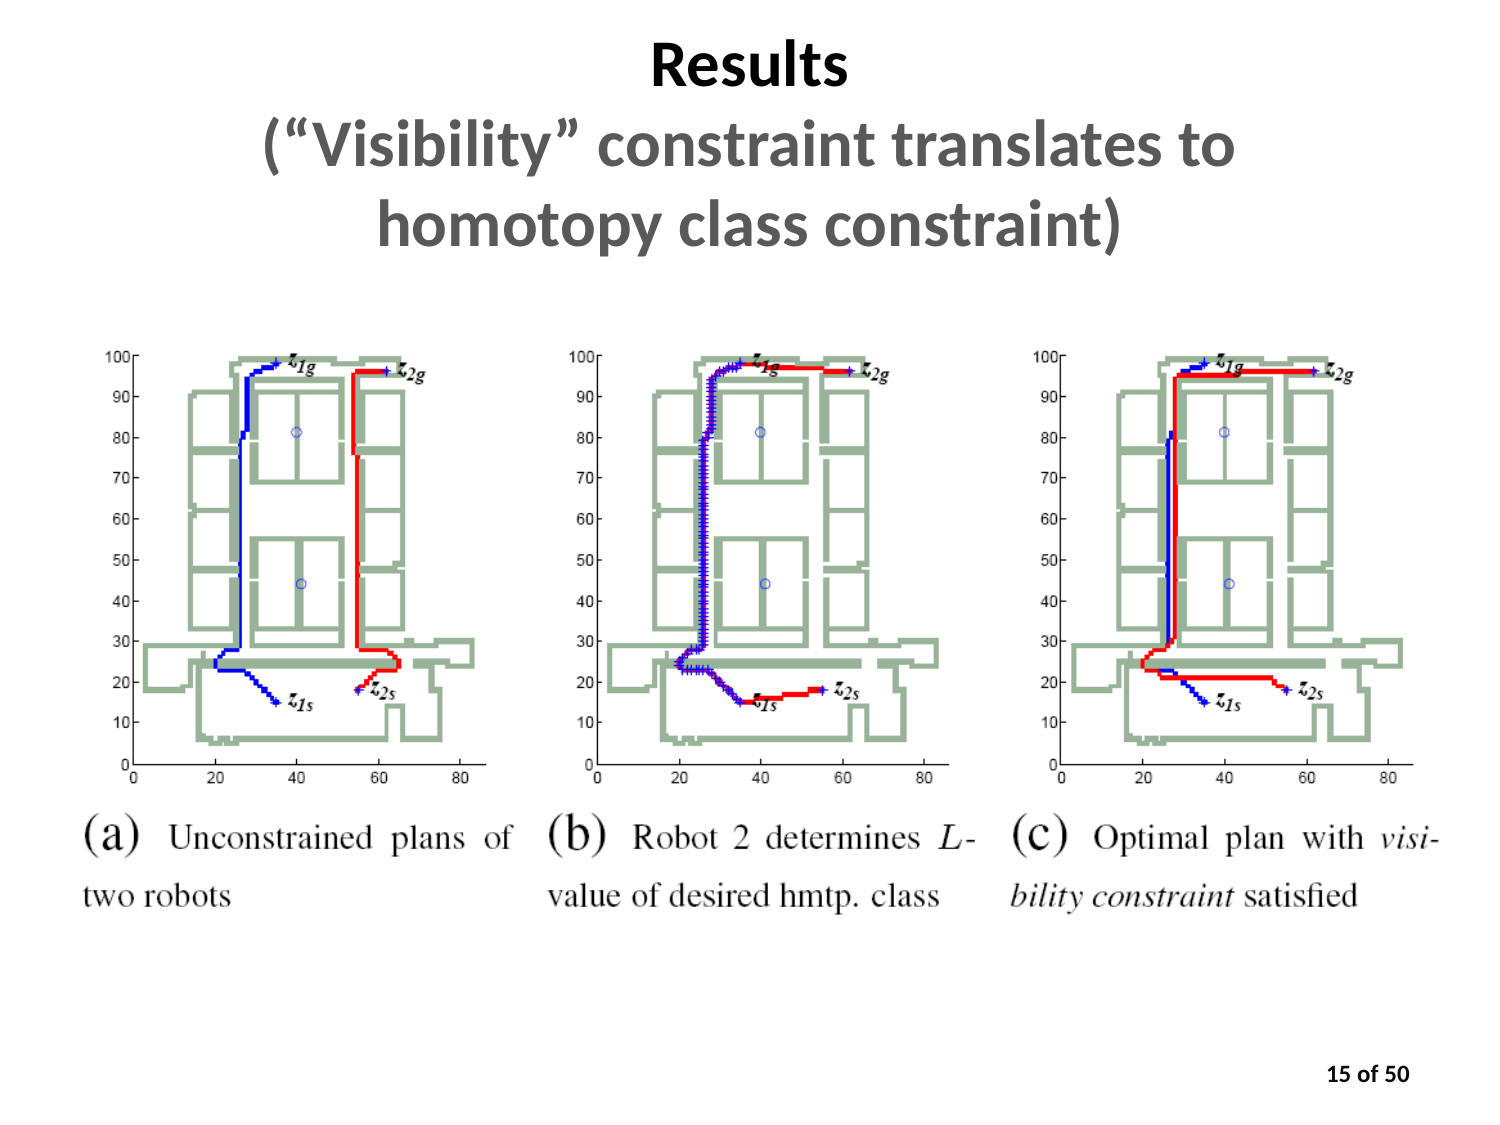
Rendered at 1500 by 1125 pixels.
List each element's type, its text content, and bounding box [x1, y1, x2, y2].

picture [62, 324, 1452, 926]
text_box Results (“Visibility” constraint translates to homotopy class constraint) [0, 12, 1500, 268]
slide_number 15 of 50 [1074, 1042, 1425, 1103]
